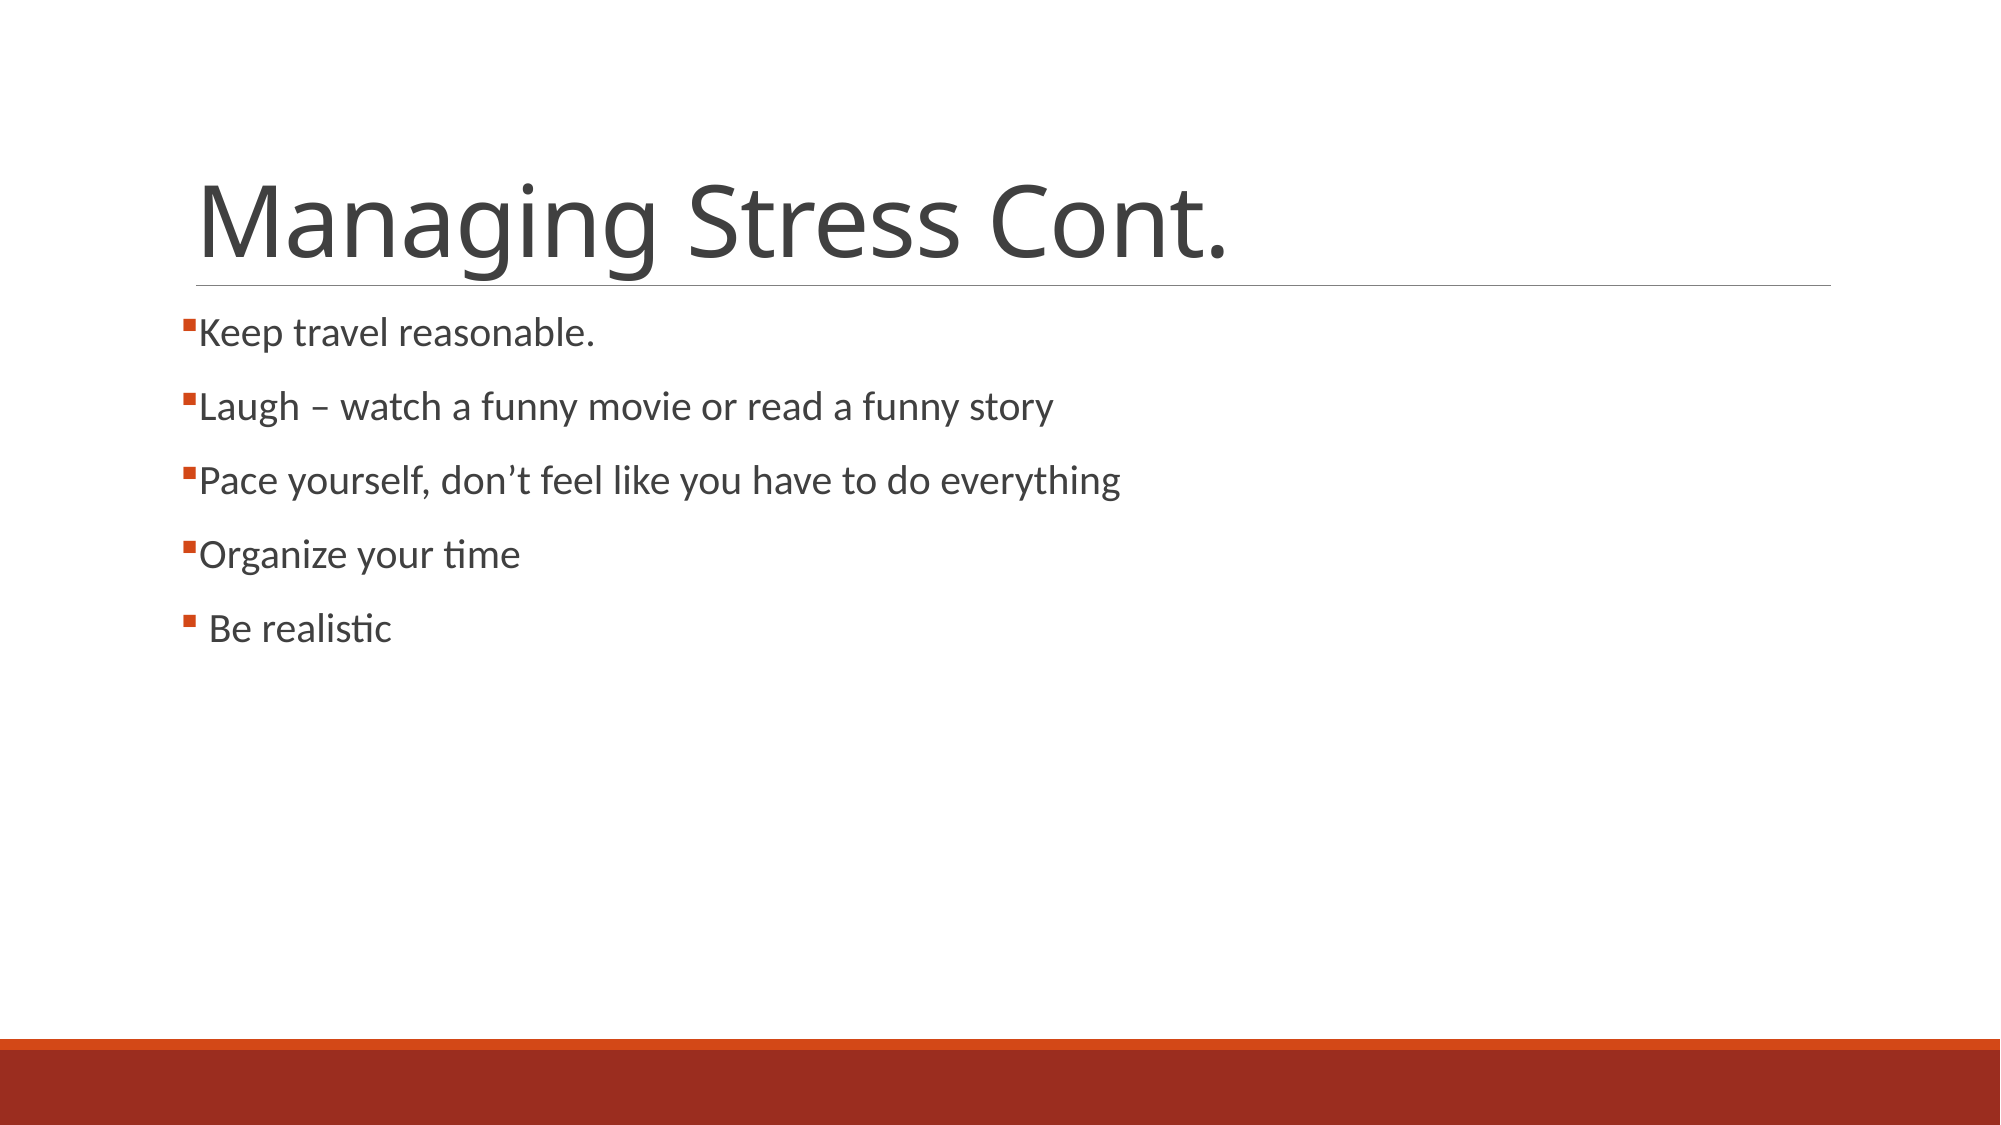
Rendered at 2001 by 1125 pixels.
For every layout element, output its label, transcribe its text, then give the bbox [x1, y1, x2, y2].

list Keep travel reasonable. Laugh – watch a funny movie or read a funny story Pace yourself, don’t feel like you have to do everything Organize your time Be realistic [180, 302, 1830, 963]
title Managing Stress Cont. [180, 47, 1830, 285]
